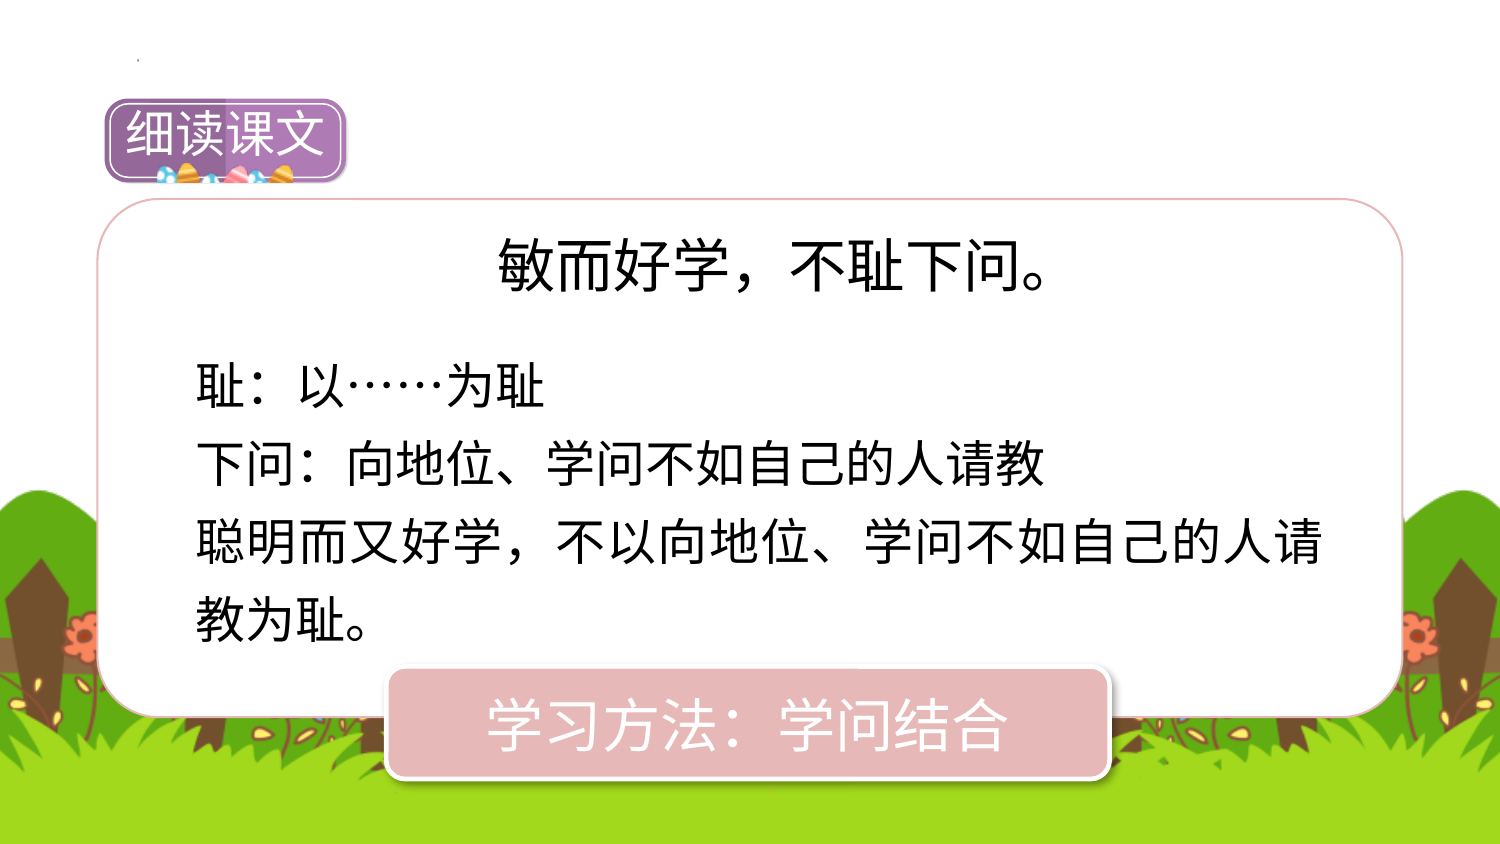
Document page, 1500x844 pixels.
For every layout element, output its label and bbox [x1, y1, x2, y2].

text_box [104, 94, 346, 183]
picture [0, 95, 1500, 844]
text_box [386, 666, 1110, 779]
text_box [97, 198, 1403, 718]
